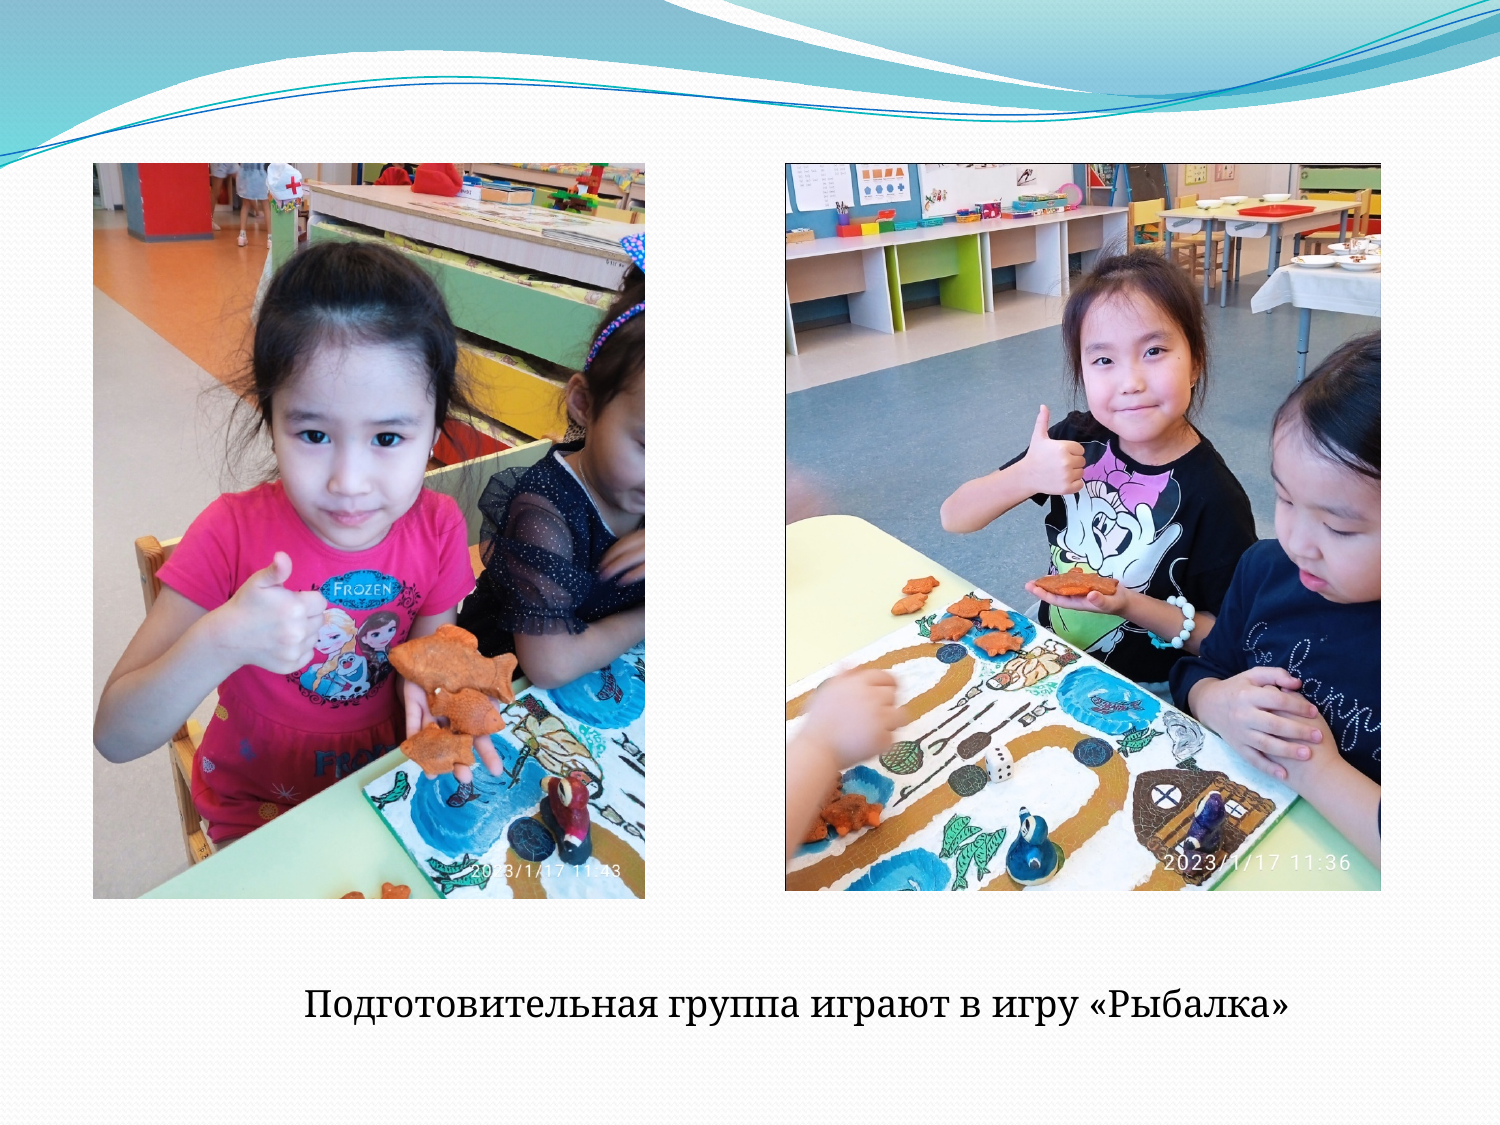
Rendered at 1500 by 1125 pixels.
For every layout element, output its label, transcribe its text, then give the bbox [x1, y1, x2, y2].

picture [93, 163, 645, 899]
picture [784, 163, 1382, 891]
text_box Подготовительная группа играют в игру «Рыбалка» [288, 972, 1306, 1033]
picture [587, 716, 599, 723]
